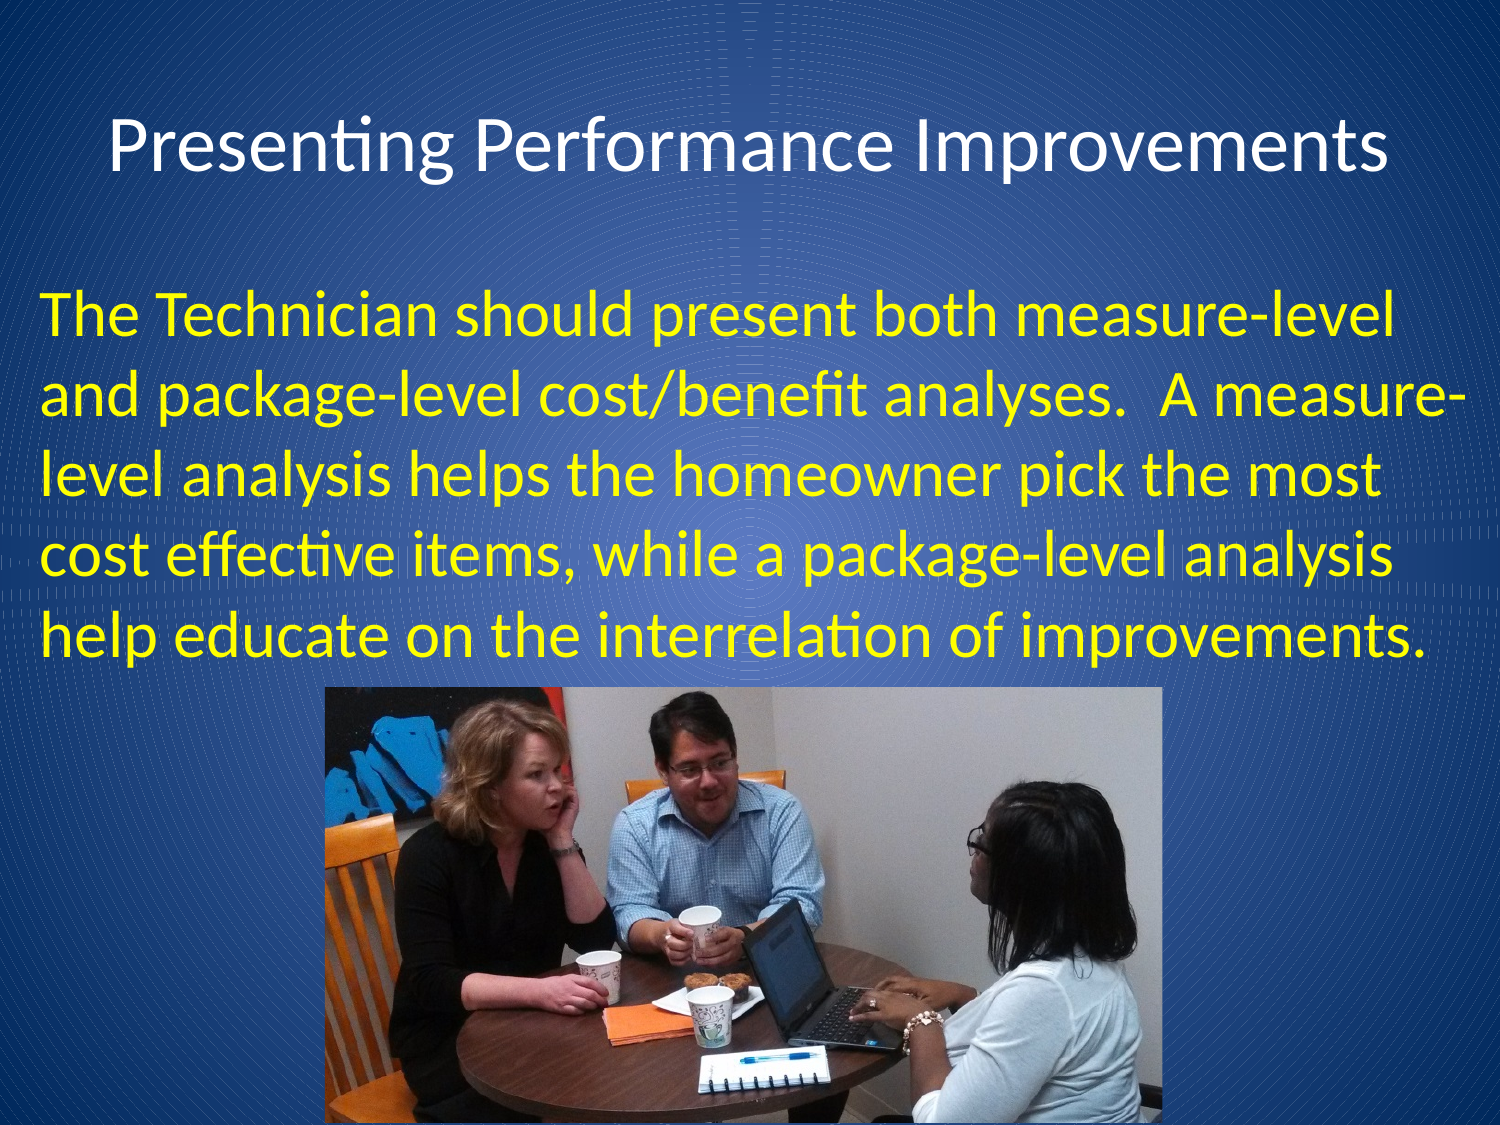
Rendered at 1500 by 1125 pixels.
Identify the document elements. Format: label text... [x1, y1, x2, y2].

list The Technician should present both measure-level and package-level cost/benefit analyses. A measure-level analysis helps the homeowner pick the most cost effective items, while a package-level analysis help educate on the interrelation of improvements. [24, 262, 1500, 1005]
title Presenting Performance Improvements [24, 45, 1475, 233]
picture [324, 687, 1163, 1123]
